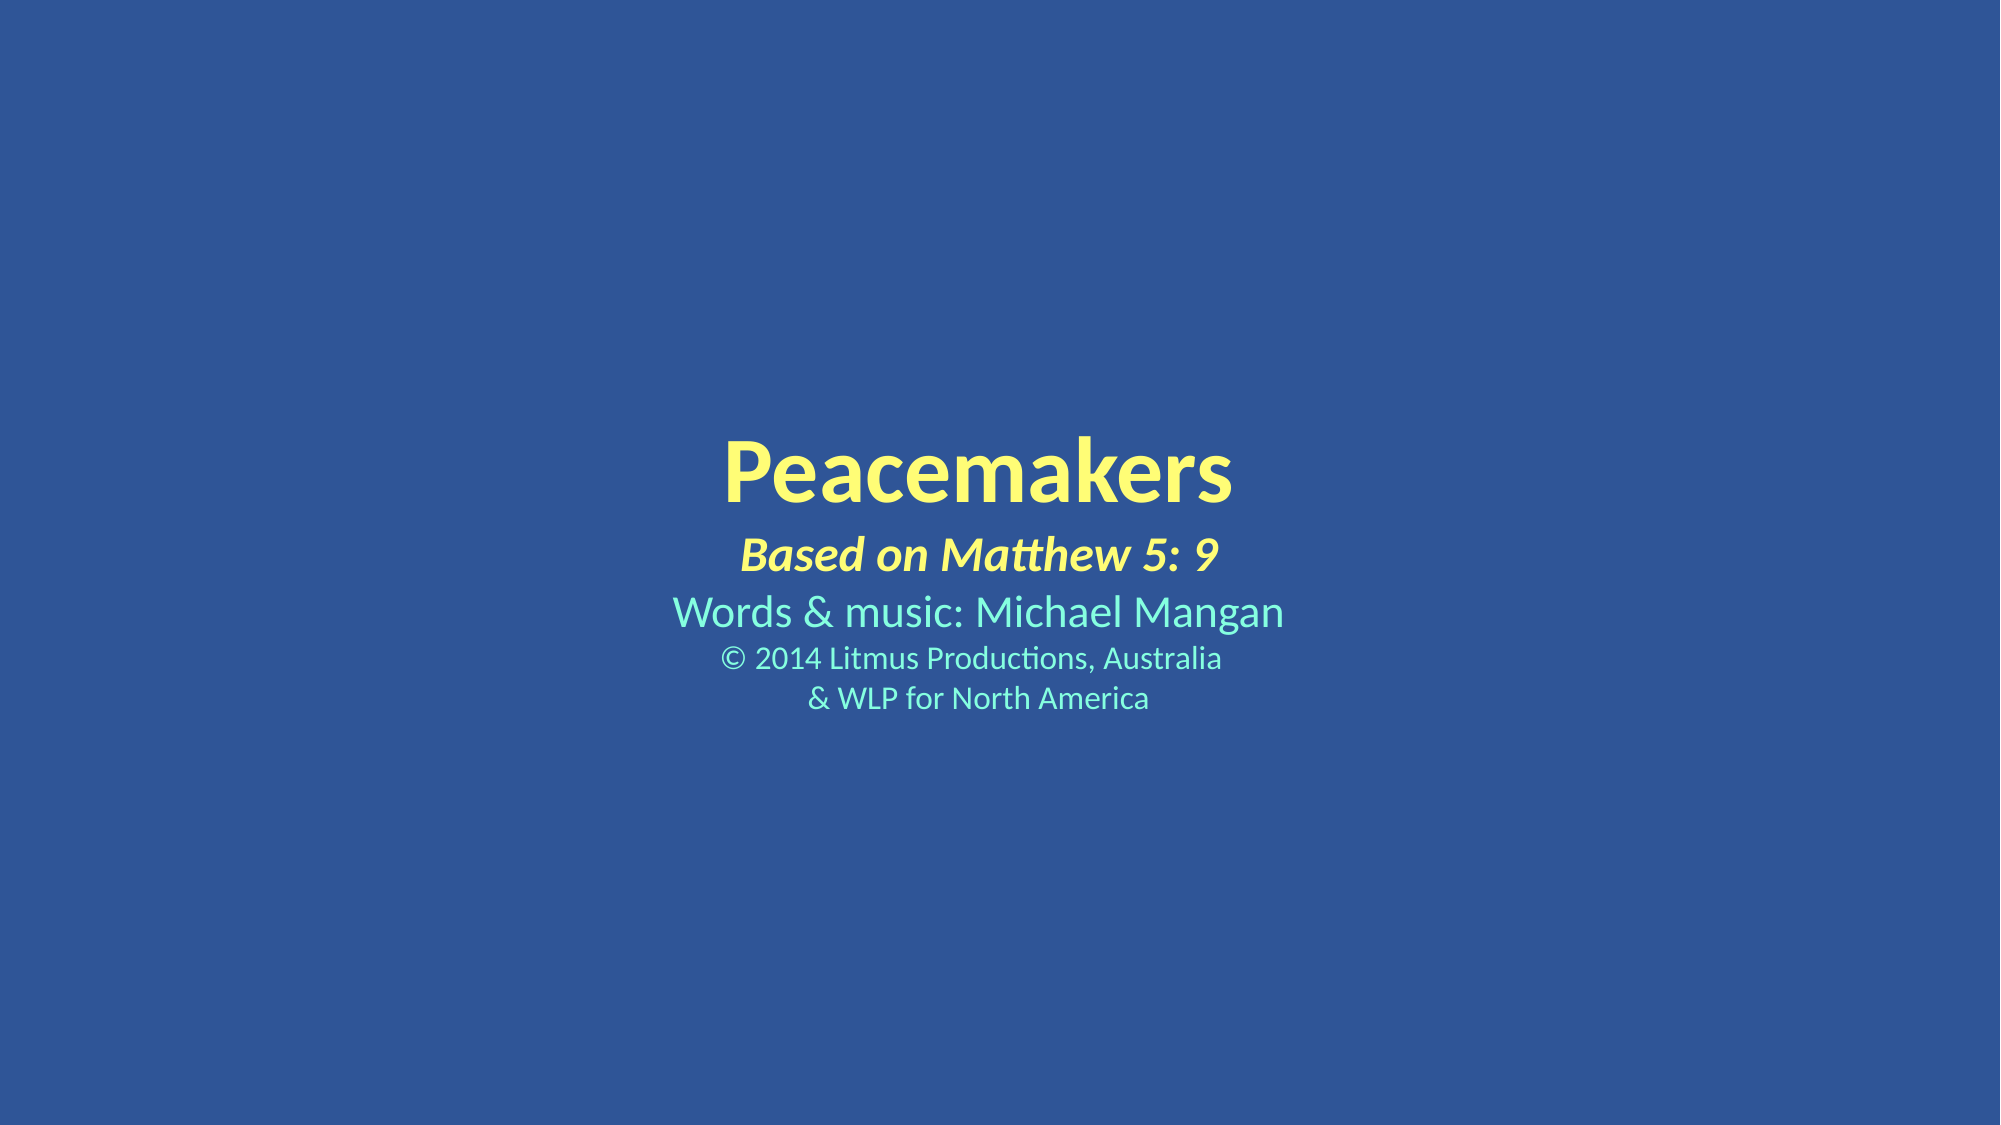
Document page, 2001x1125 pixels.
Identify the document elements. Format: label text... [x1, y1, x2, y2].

text_box Peacemakers Based on Matthew 5: 9 Words & music: Michael Mangan © 2014 Litmus Productions, Australia & WLP for North America [291, 403, 1667, 722]
